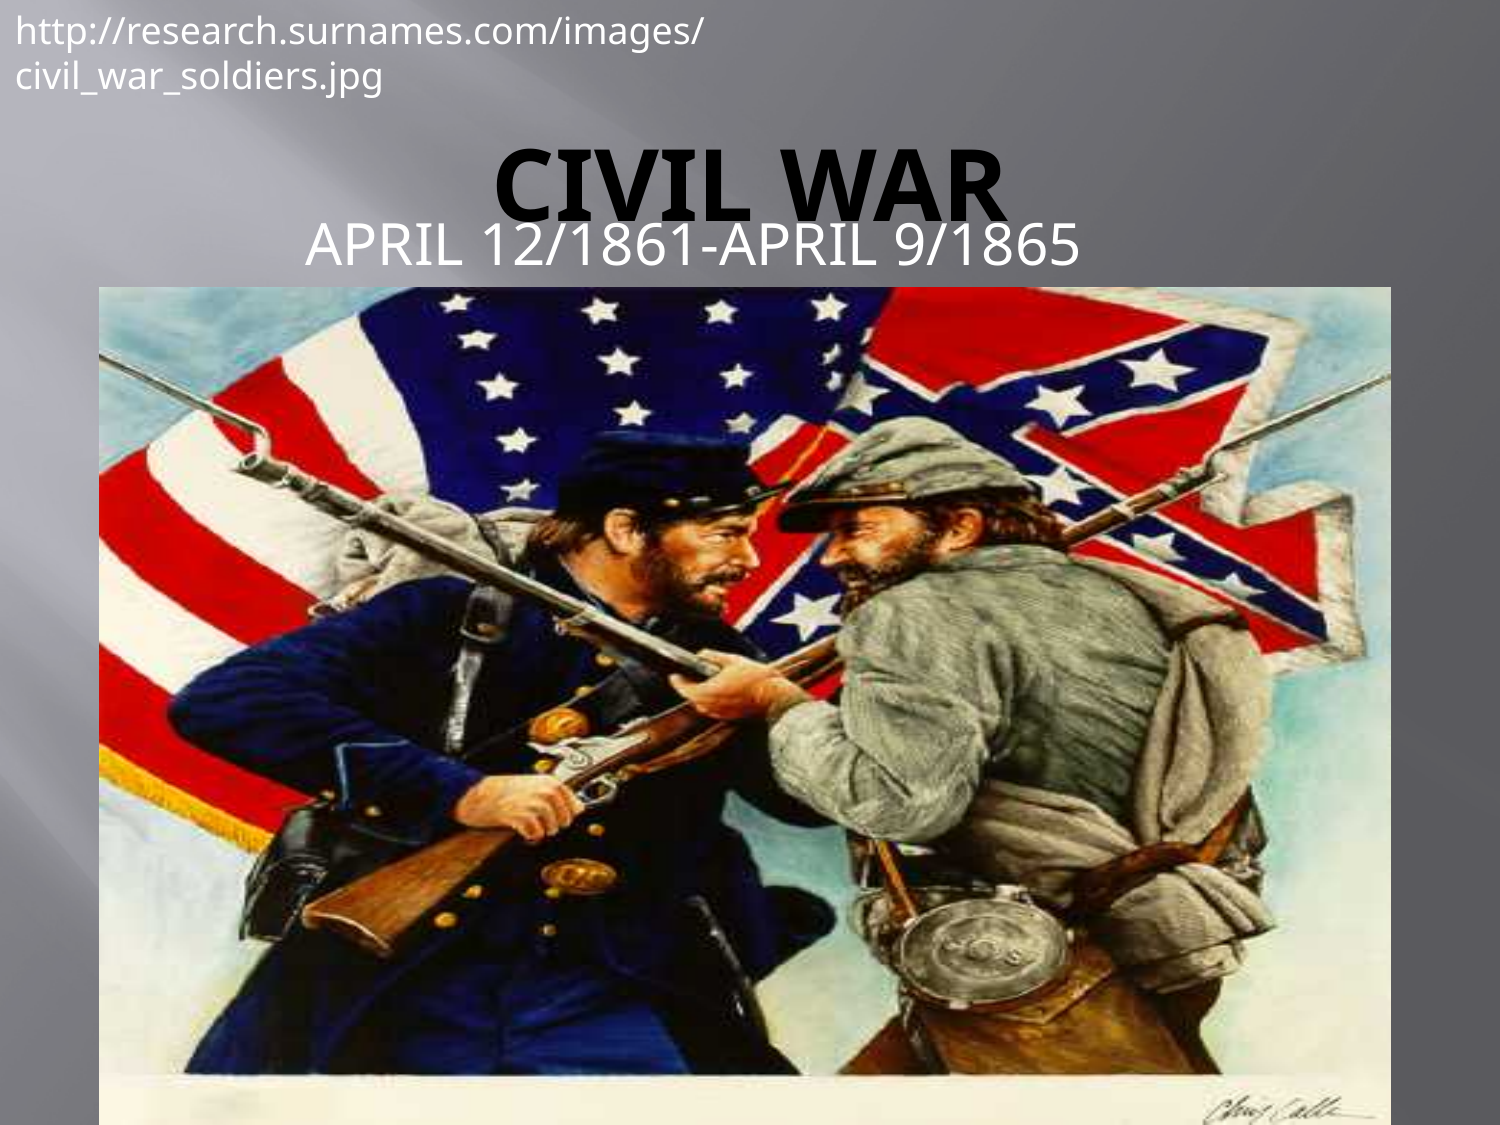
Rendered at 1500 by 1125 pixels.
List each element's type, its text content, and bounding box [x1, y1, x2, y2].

text_box http://research.surnames.com/images/civil_war_soldiers.jpg [0, 0, 750, 105]
picture [99, 287, 1391, 1125]
subtitle APRIL 12/1861-APRIL 9/1865 [187, 200, 1200, 287]
title CIVIL WAR [112, 0, 1388, 242]
